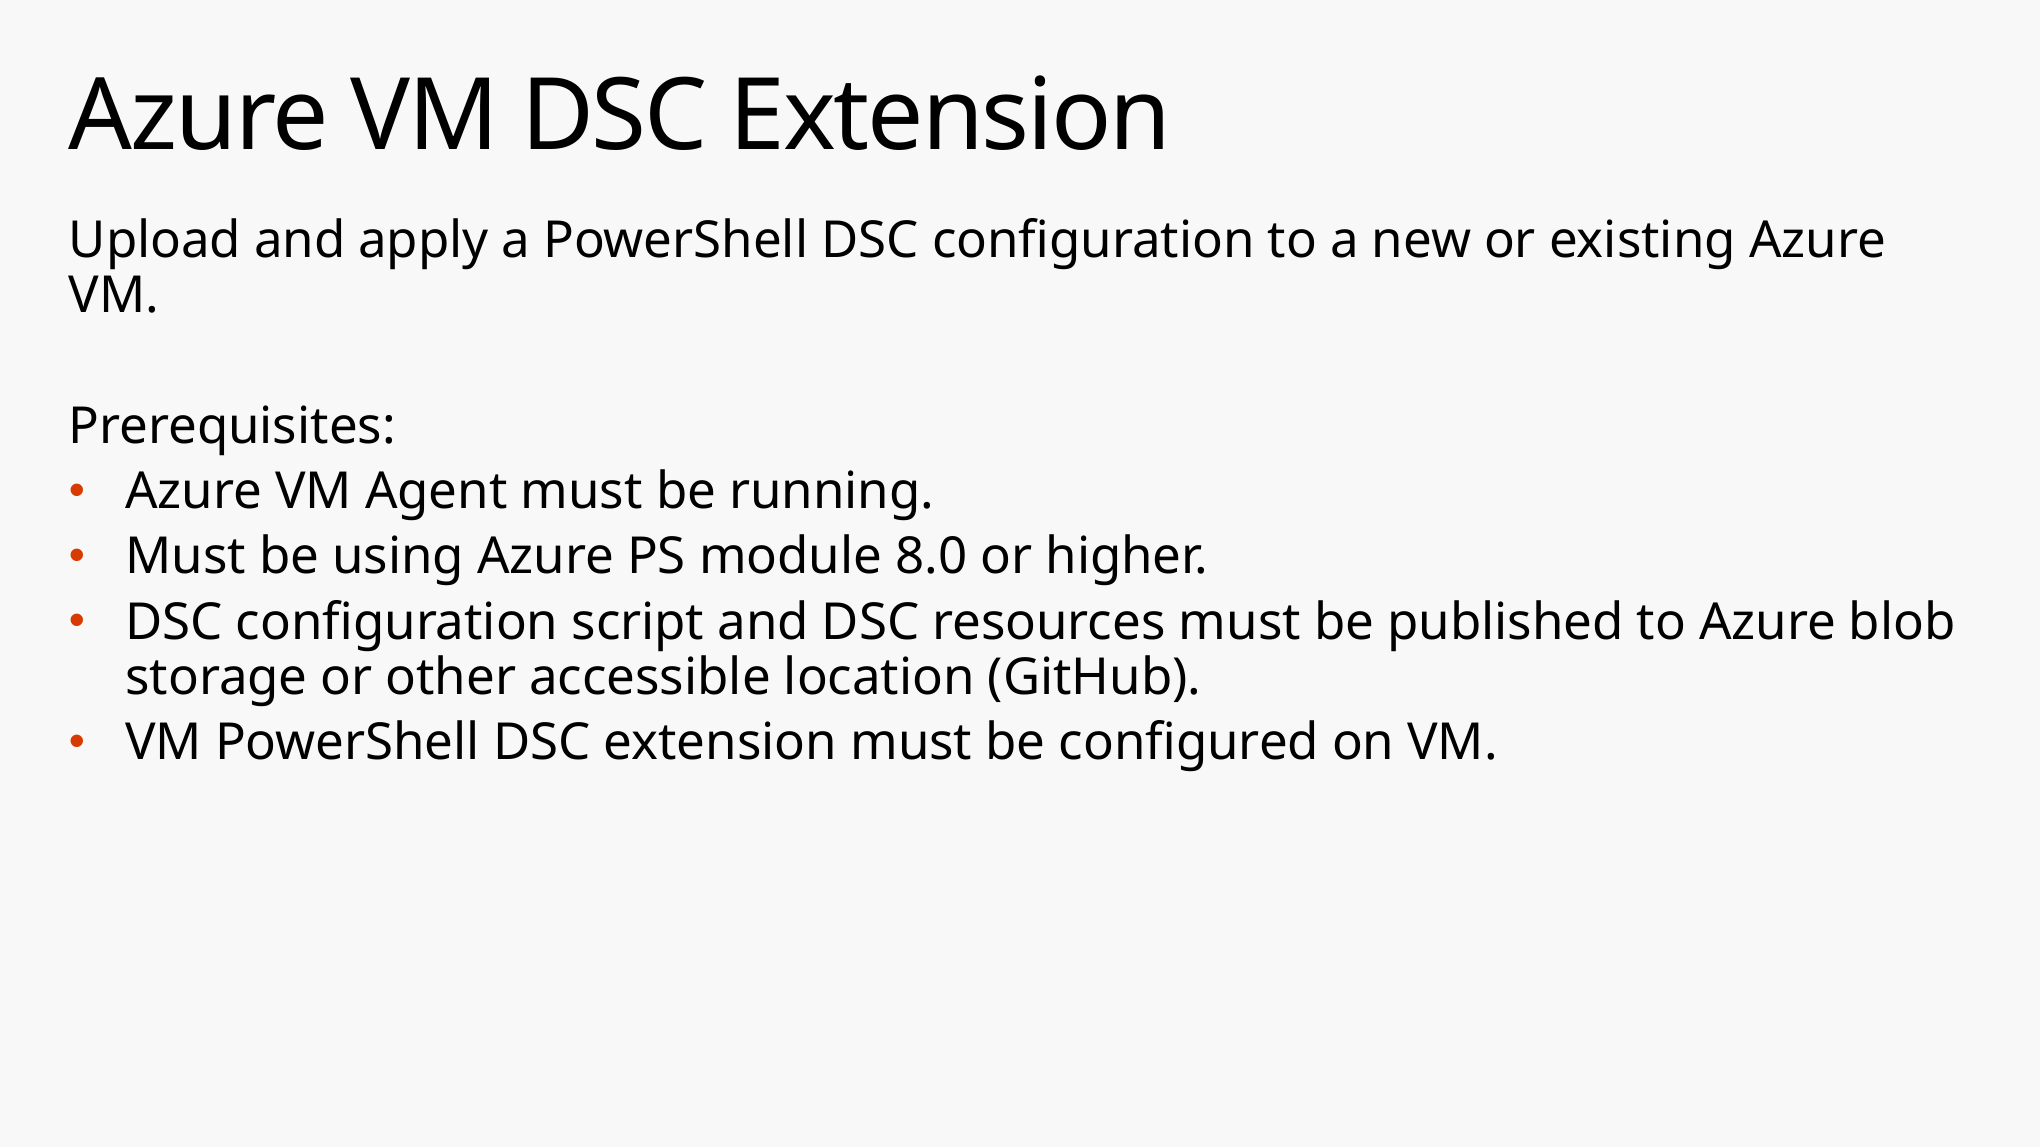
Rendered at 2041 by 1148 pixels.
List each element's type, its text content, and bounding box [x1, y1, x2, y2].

title Azure VM DSC Extension [45, 48, 1996, 198]
list Upload and apply a PowerShell DSC configuration to a new or existing Azure VM. Prerequisites: Azure VM Agent must be running. Must be using Azure PS module 8.0 or higher. DSC configuration script and DSC resources must be published to Azure blob storage or other accessible location (GitHub). VM PowerShell DSC extension must be configured on VM. [45, 198, 1996, 860]
